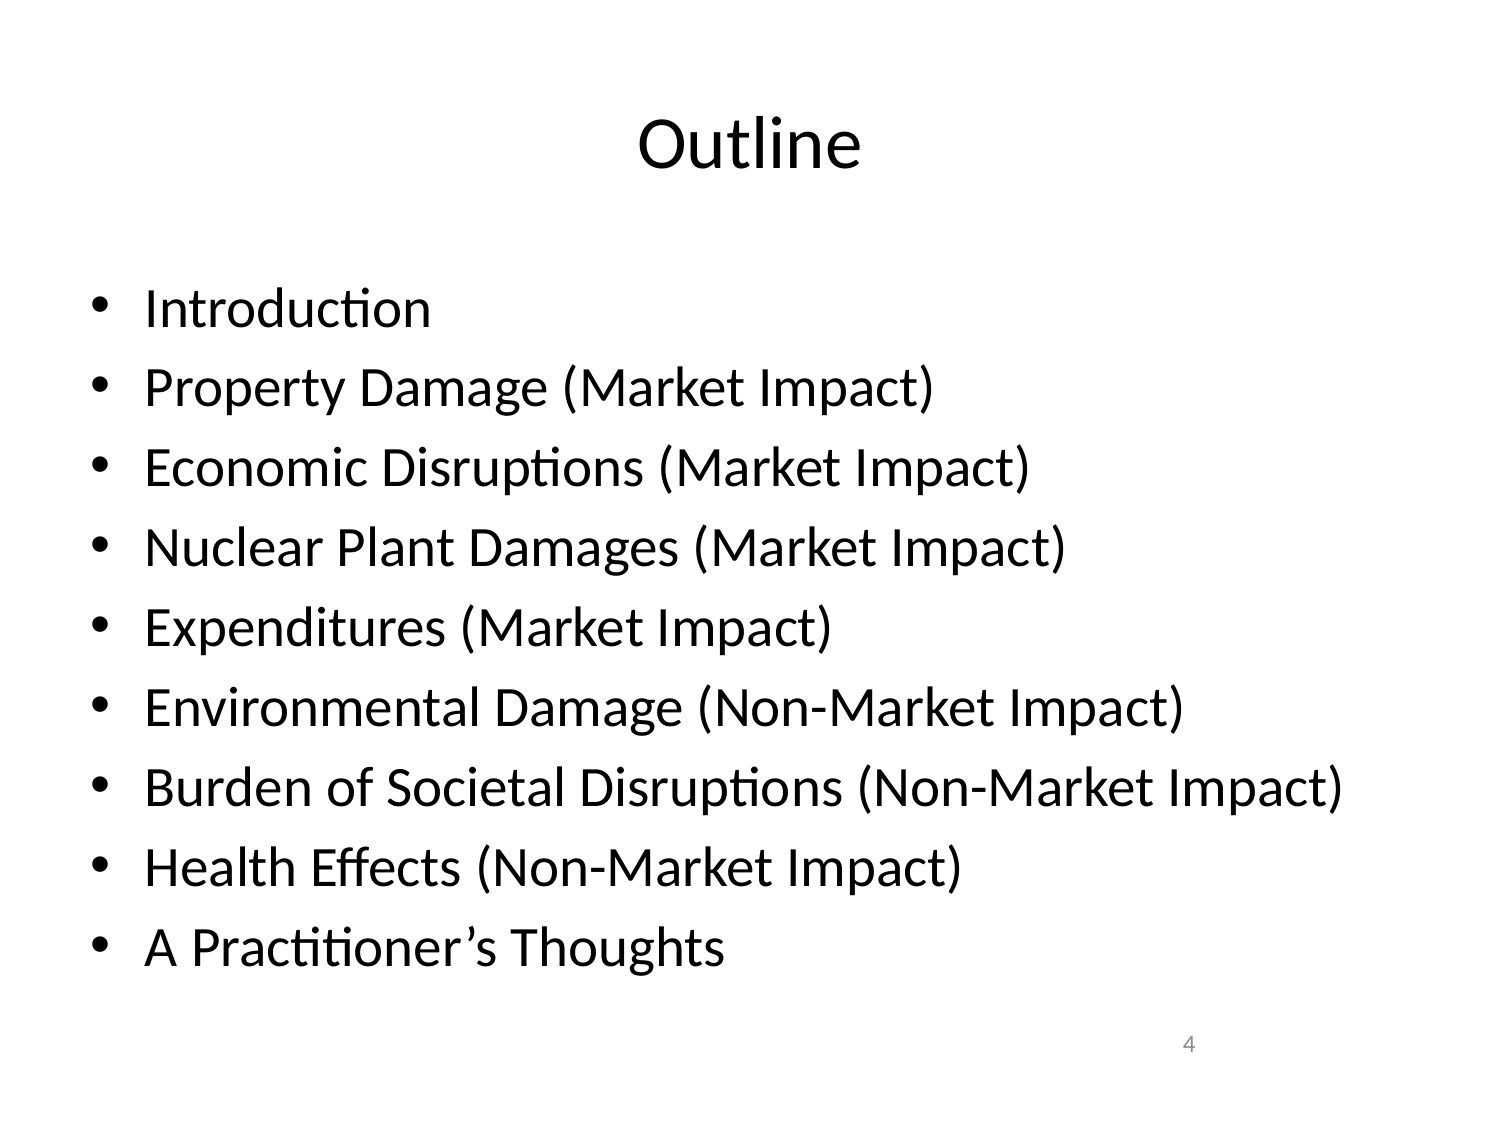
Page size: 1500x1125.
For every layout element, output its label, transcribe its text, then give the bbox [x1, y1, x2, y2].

slide_number 4 [1030, 1012, 1211, 1073]
title Outline [75, 45, 1425, 233]
list Introduction Property Damage (Market Impact) Economic Disruptions (Market Impact) Nuclear Plant Damages (Market Impact) Expenditures (Market Impact) Environmental Damage (Non-Market Impact) Burden of Societal Disruptions (Non-Market Impact) Health Effects (Non-Market Impact) A Practitioner’s Thoughts [75, 262, 1425, 986]
